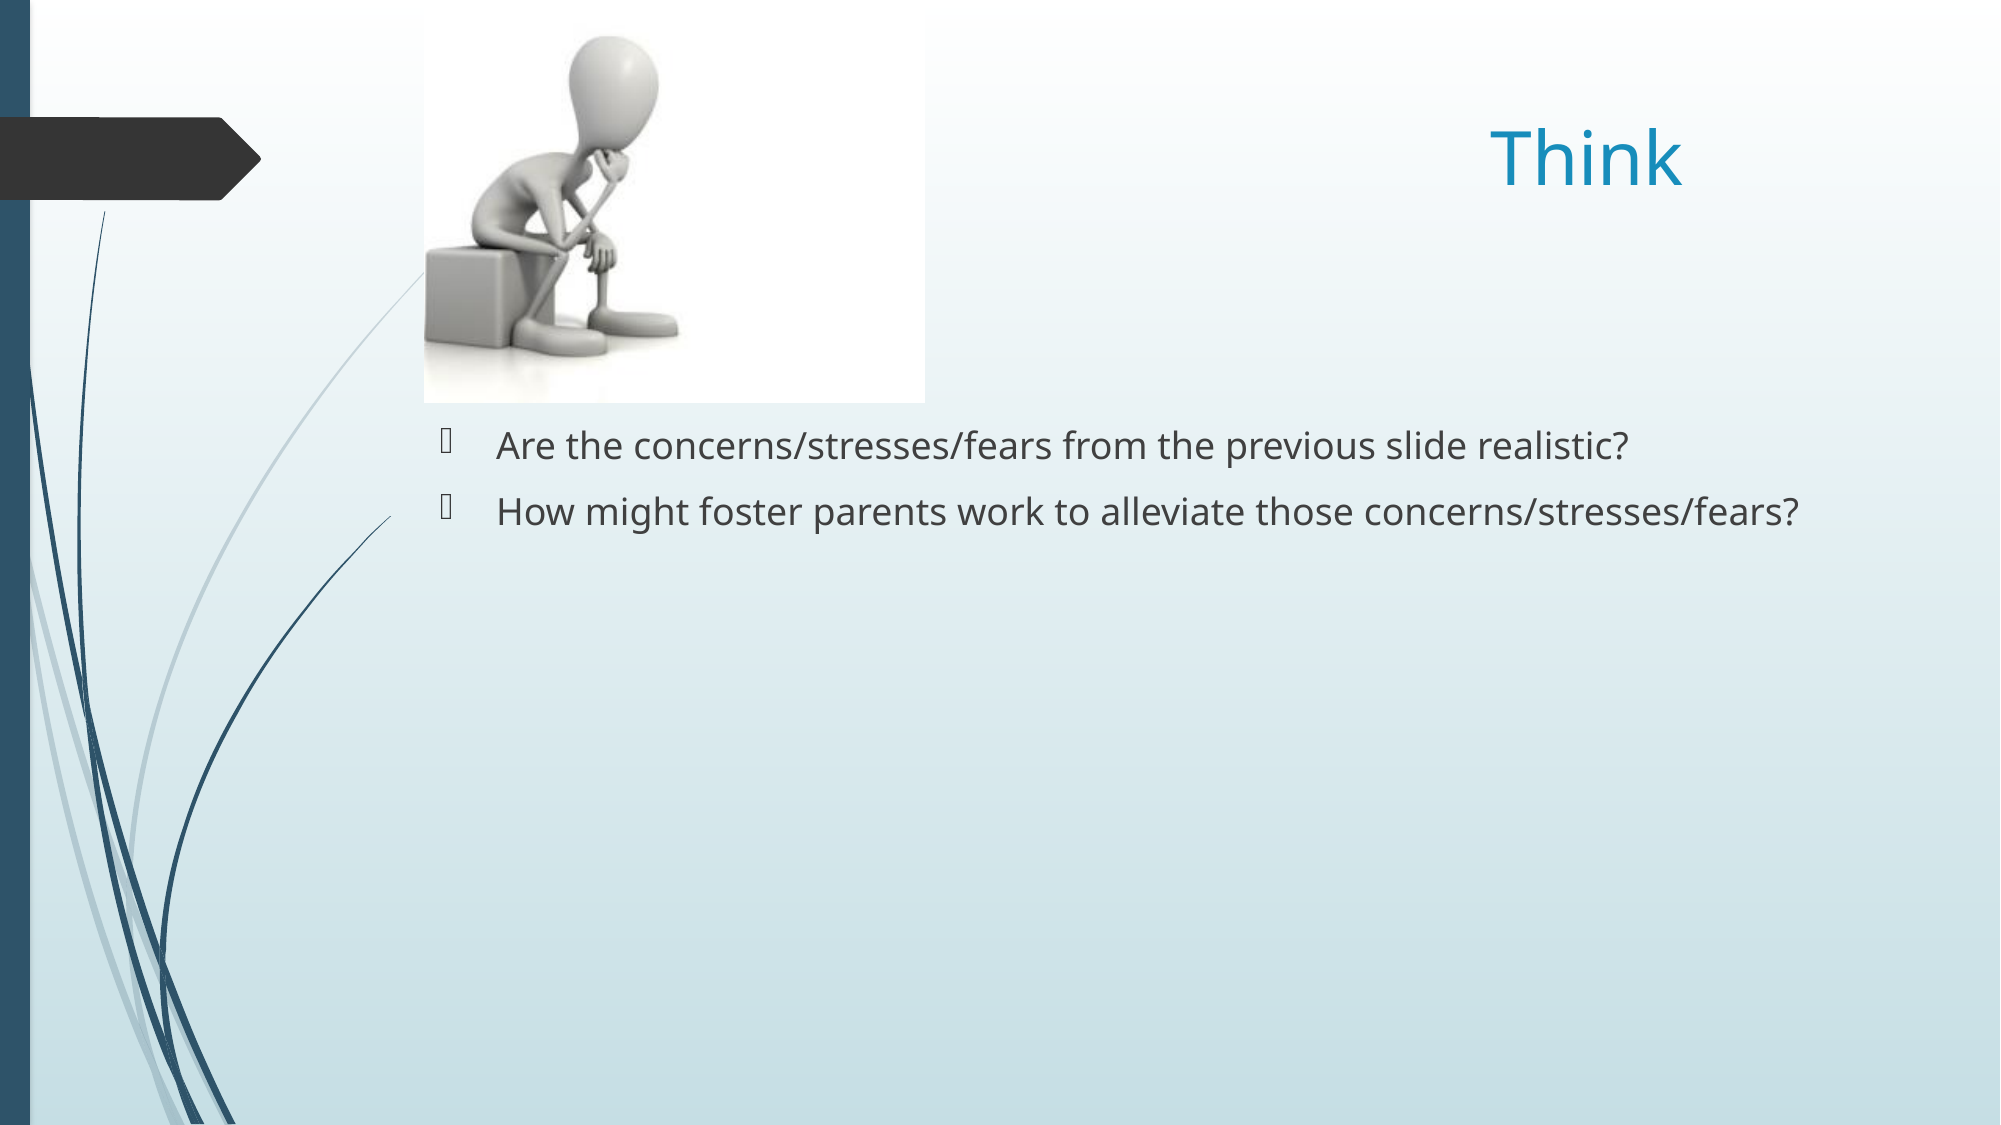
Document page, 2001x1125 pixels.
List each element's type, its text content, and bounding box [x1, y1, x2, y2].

picture [424, 0, 925, 404]
title Think About It… [929, 102, 1888, 313]
list Are the concerns/stresses/fears from the previous slide realistic? How might foster parents work to alleviate those concerns/stresses/fears? [424, 414, 1888, 1043]
